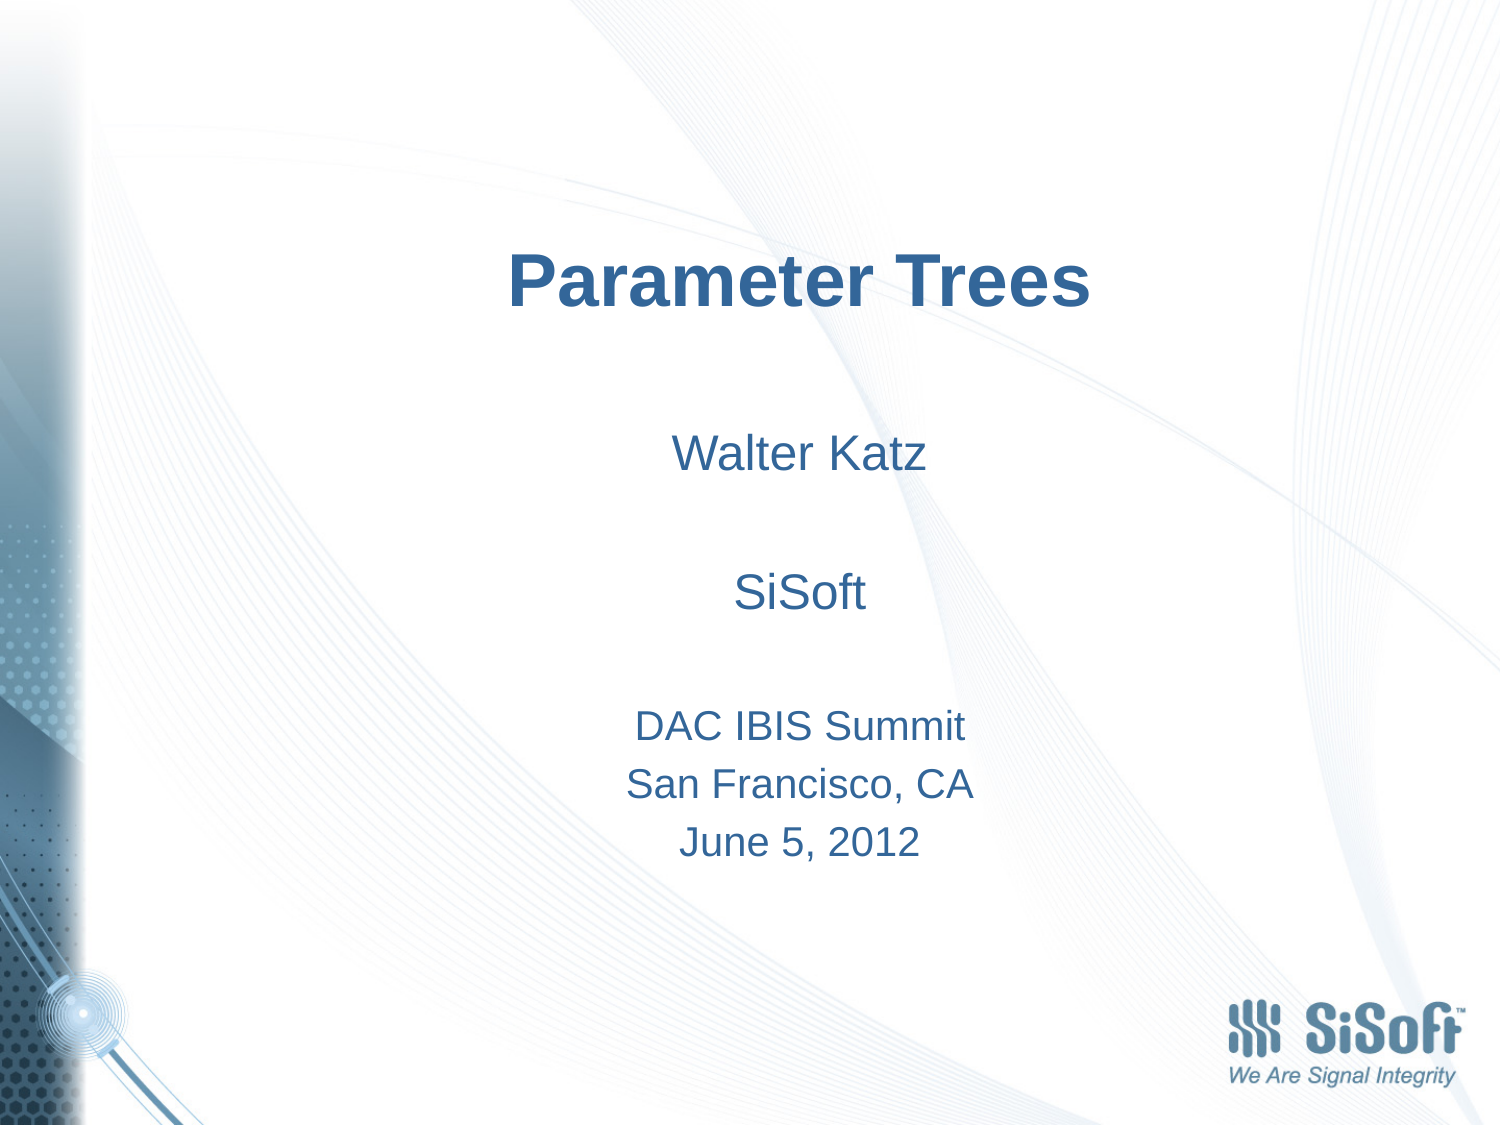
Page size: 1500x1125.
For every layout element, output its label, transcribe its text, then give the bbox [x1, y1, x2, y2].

subtitle Walter Katz SiSoft DAC IBIS Summit San Francisco, CA June 5, 2012 [262, 412, 1338, 1000]
picture [0, 0, 1500, 1125]
title Parameter Trees [162, 174, 1438, 379]
